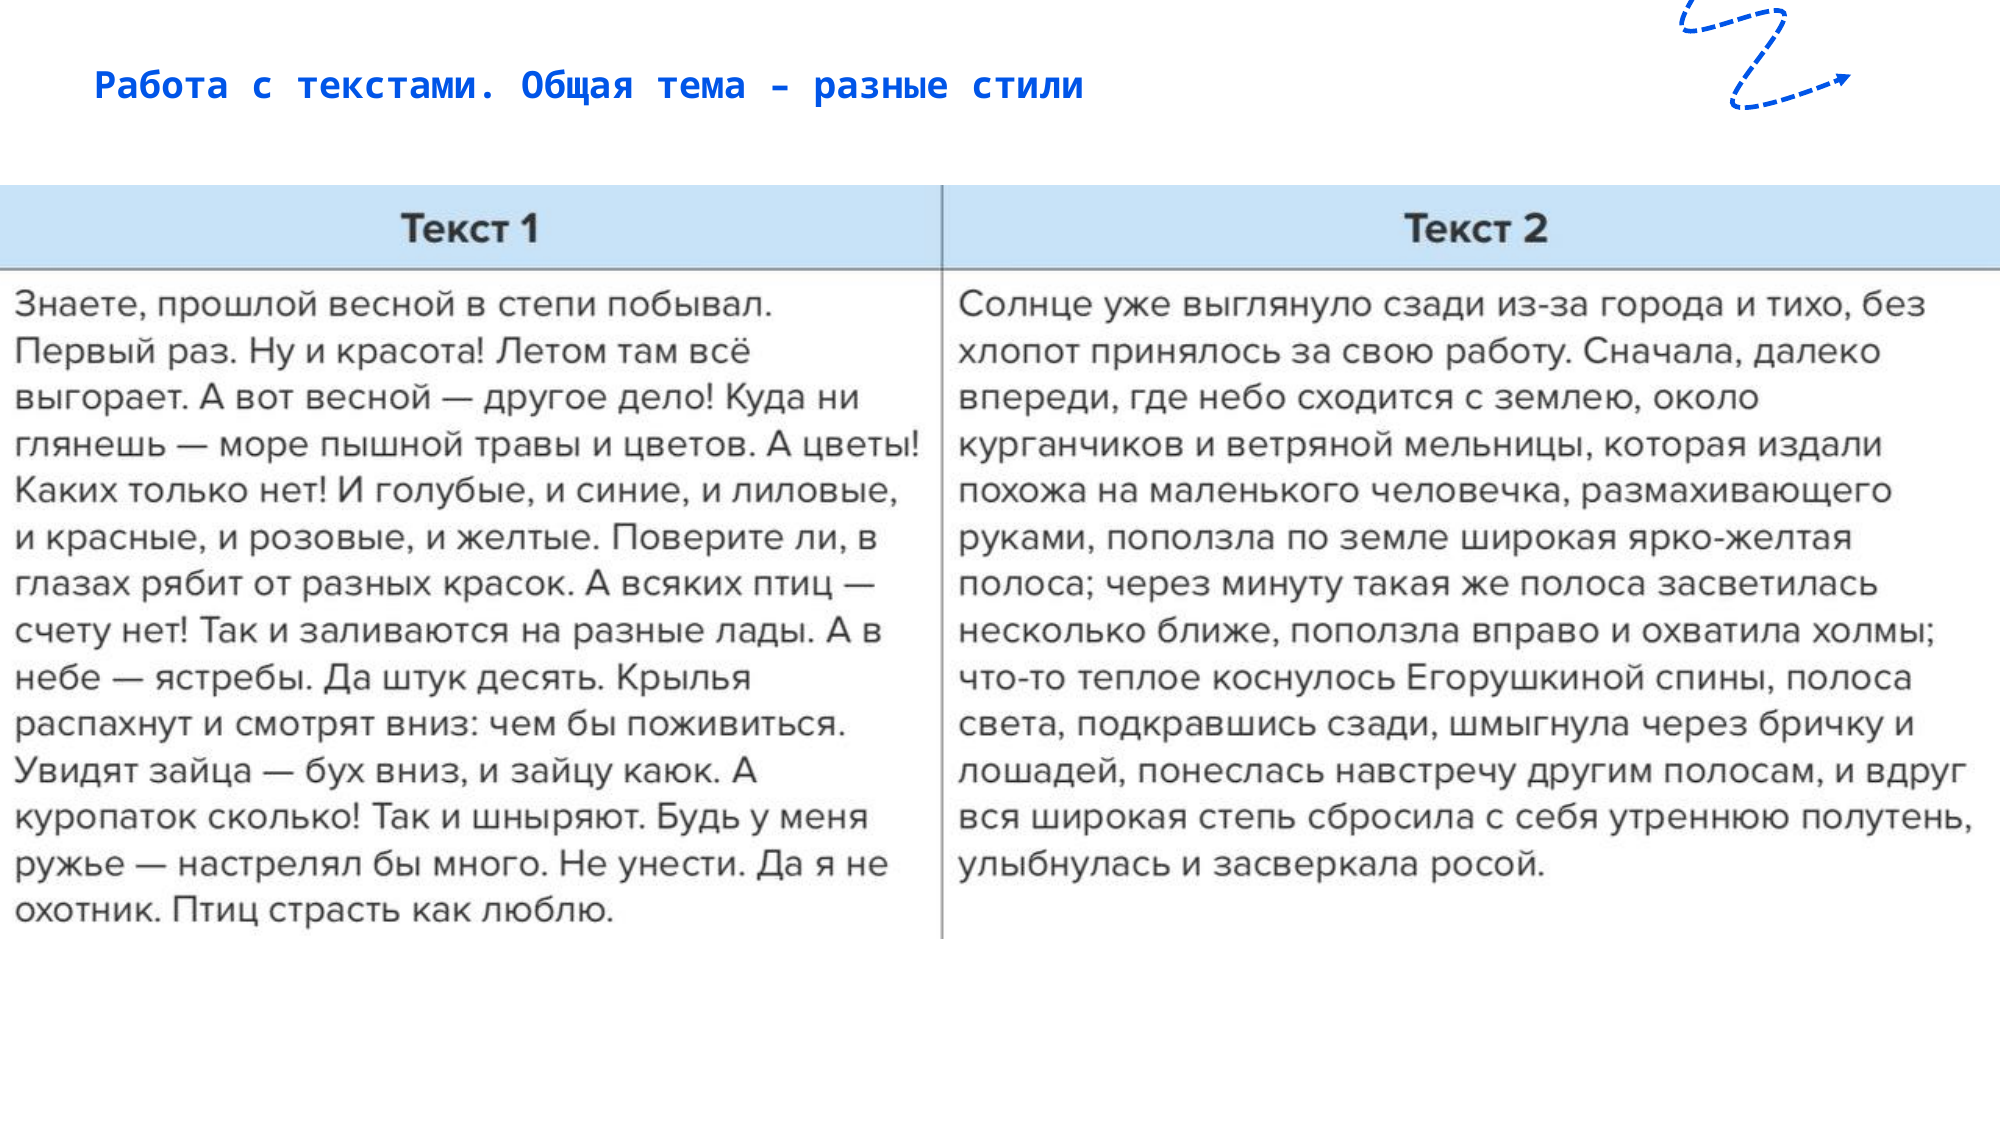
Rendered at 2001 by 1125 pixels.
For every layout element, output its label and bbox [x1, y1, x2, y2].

picture [0, 185, 2000, 940]
text_box [0, 0, 2000, 160]
